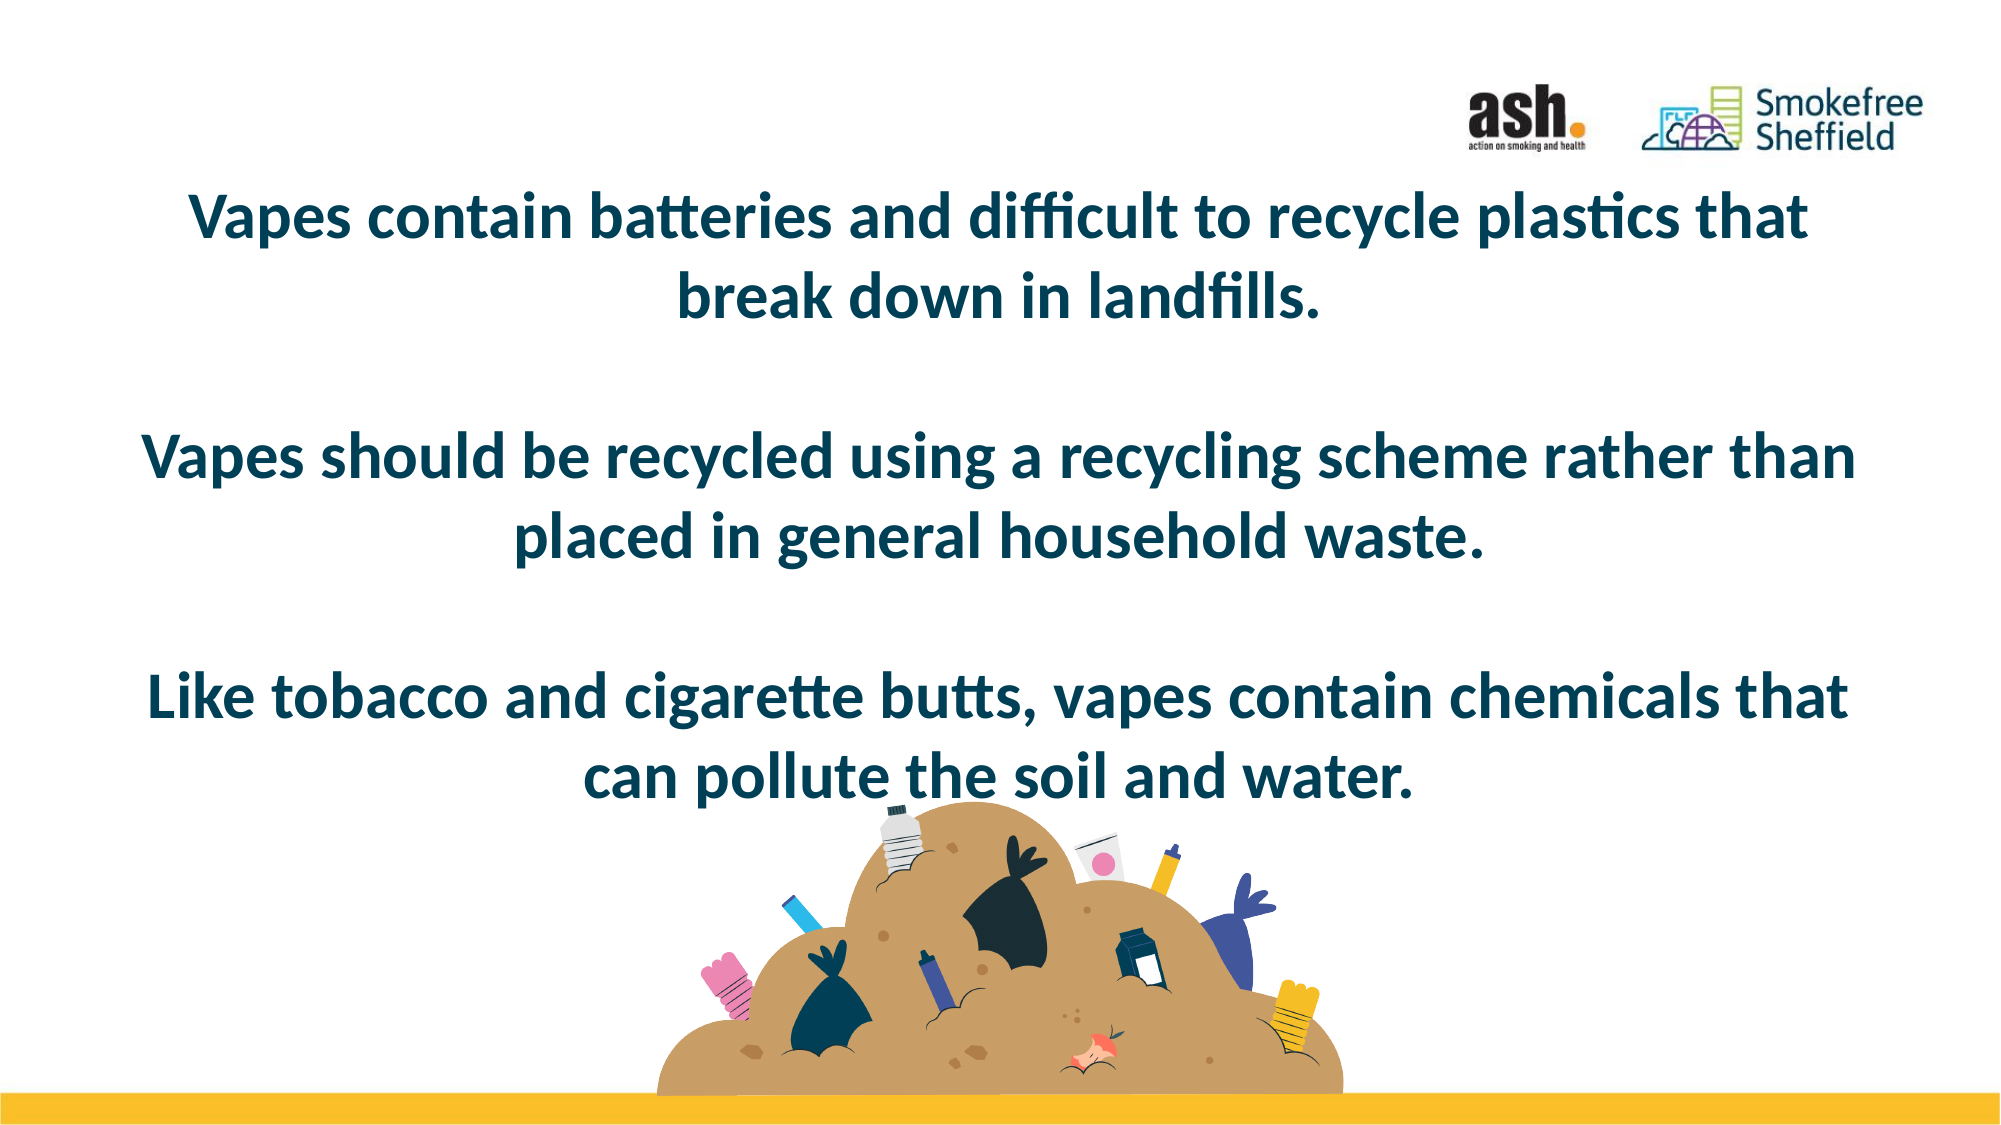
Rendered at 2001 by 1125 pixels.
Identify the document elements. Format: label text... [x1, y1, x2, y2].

text_box Vapes contain batteries and difficult to recycle plastics that break down in landfills. Vapes should be recycled using a recycling scheme rather than placed in general household waste. Like tobacco and cigarette butts, vapes contain chemicals that can pollute the soil and water. [90, 164, 1910, 1000]
picture [0, 0, 2000, 1125]
